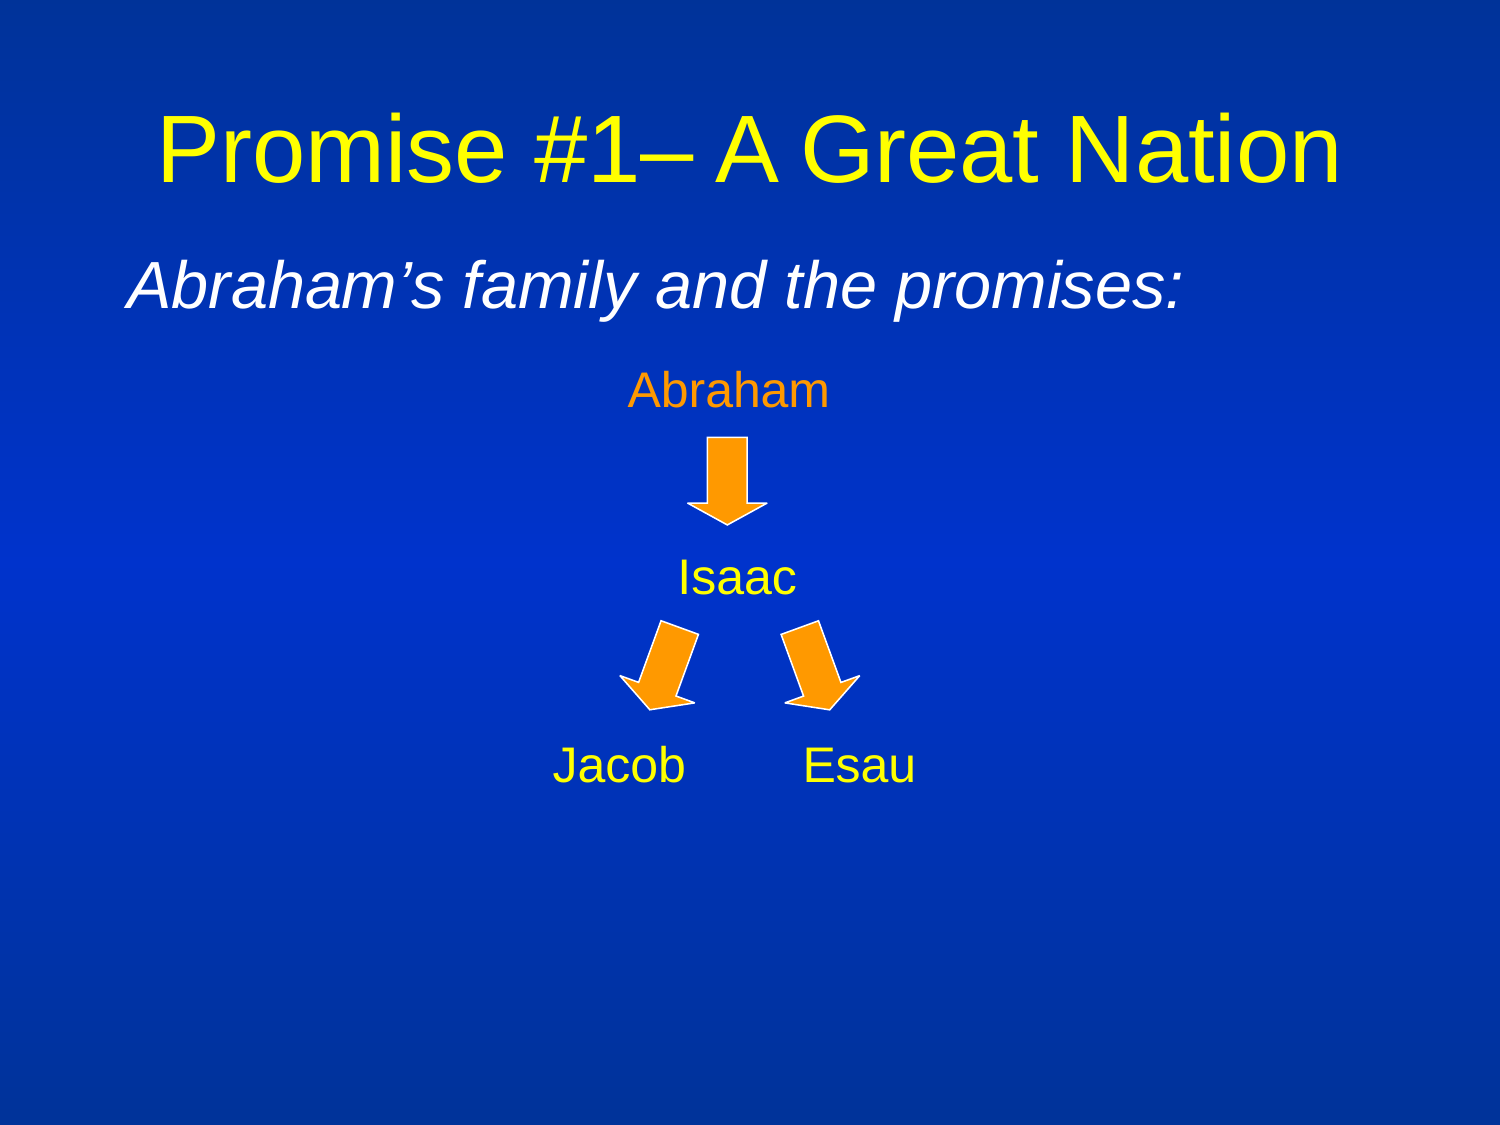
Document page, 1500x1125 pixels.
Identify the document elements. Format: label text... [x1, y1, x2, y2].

text_box Esau [787, 724, 932, 800]
text_box Jacob [537, 724, 701, 800]
text_box [619, 620, 699, 710]
title Promise #1– A Great Nation [37, 50, 1463, 238]
text_box Abraham [612, 349, 846, 425]
list Abraham’s family and the promises: [112, 249, 1388, 338]
text_box [781, 620, 860, 710]
text_box Isaac [662, 537, 812, 613]
text_box [687, 437, 768, 525]
